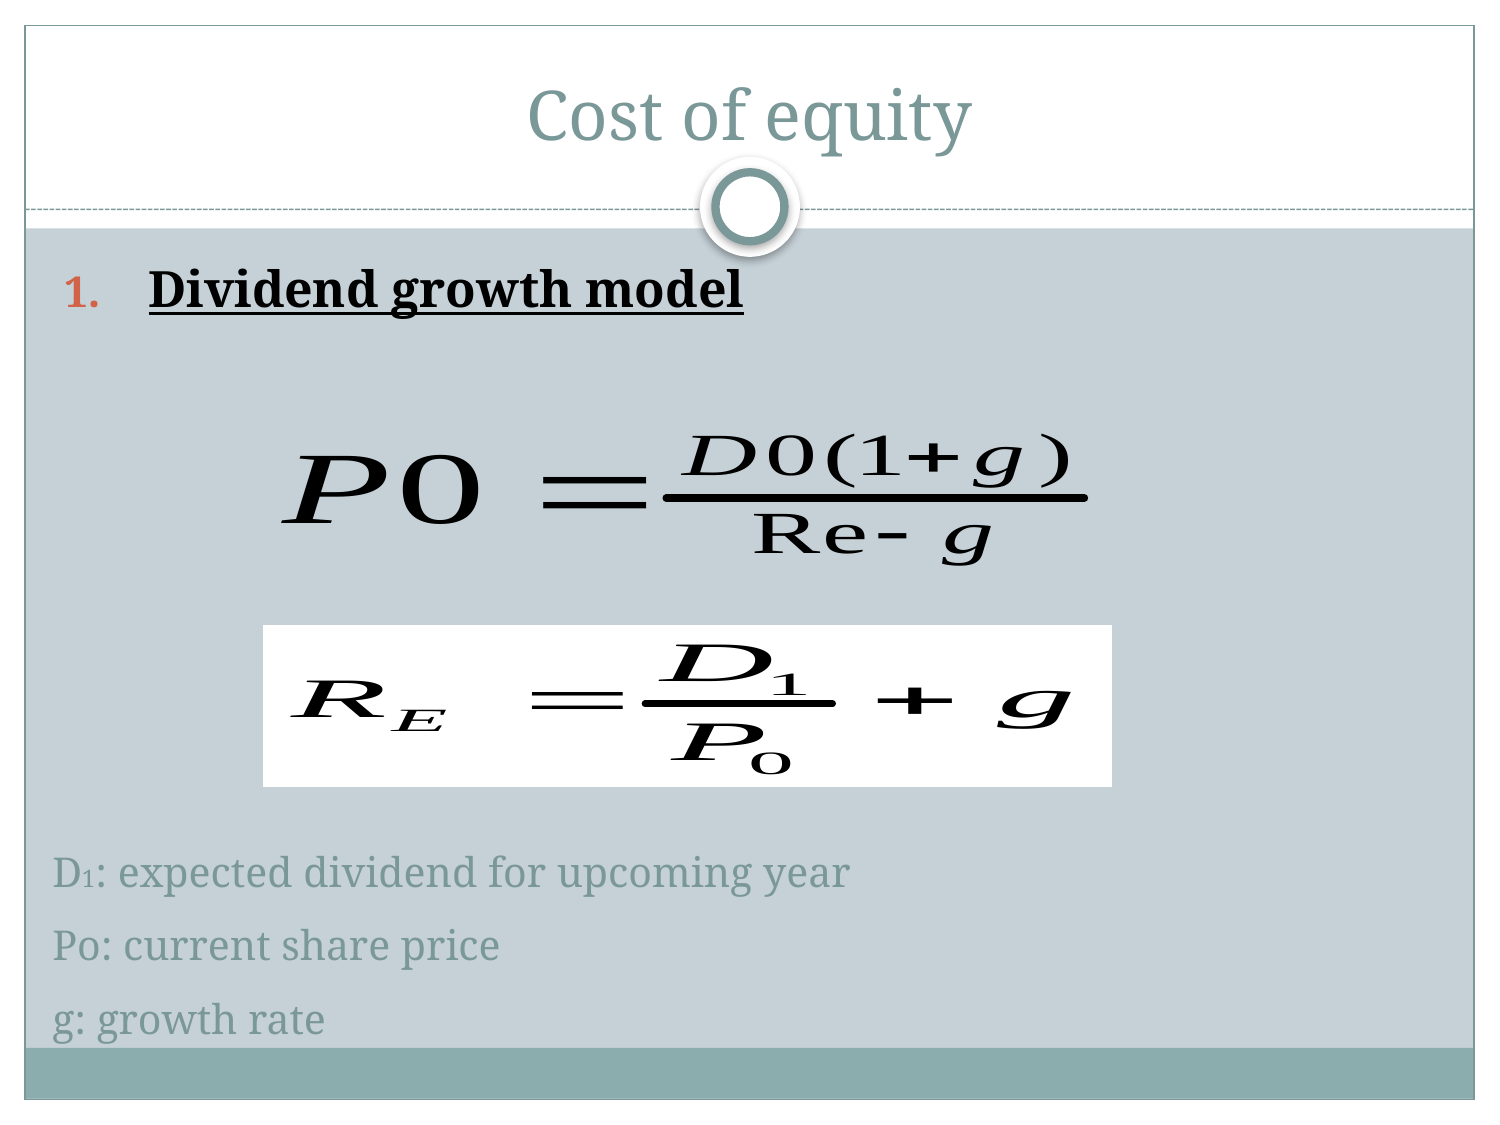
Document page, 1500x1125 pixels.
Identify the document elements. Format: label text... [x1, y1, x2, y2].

title Cost of equity [49, 37, 1450, 162]
list Dividend growth model [49, 250, 1445, 350]
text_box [249, 412, 1126, 584]
text_box D1: expected dividend for upcoming year Po: current share price g: growth rate [37, 812, 1388, 1050]
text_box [262, 624, 1113, 788]
